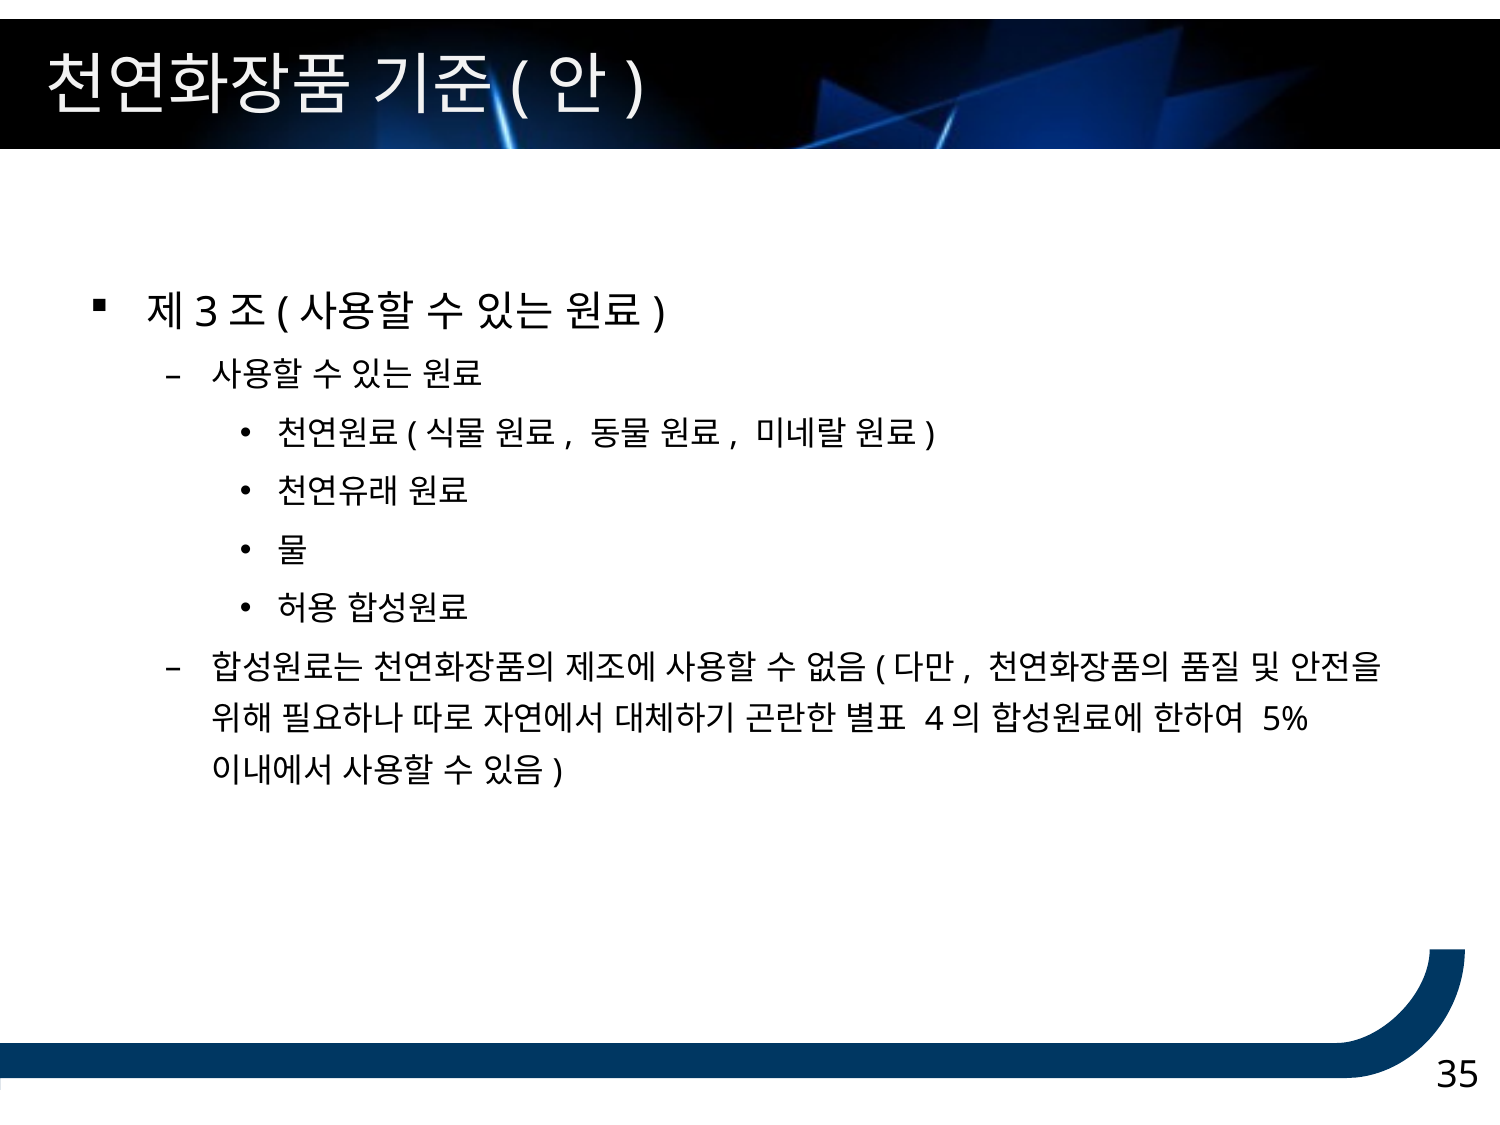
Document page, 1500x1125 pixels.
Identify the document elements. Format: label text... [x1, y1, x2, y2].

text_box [0, 18, 1500, 150]
slide_number 35 [1144, 1042, 1495, 1103]
list 제3조(사용할 수 있는 원료) 사용할 수 있는 원료 천연원료(식물 원료, 동물 원료, 미네랄 원료) 천연유래 원료 물 허용 합성원료 합성원료는 천연화장품의 제조에 사용할 수 없음(다만, 천연화장품의 품질 및 안전을 위해 필요하나 따로 자연에서 대체하기 곤란한 별표 4의 합성원료에 한하여 5% 이내에서 사용할 수 있음) [75, 262, 1425, 1005]
